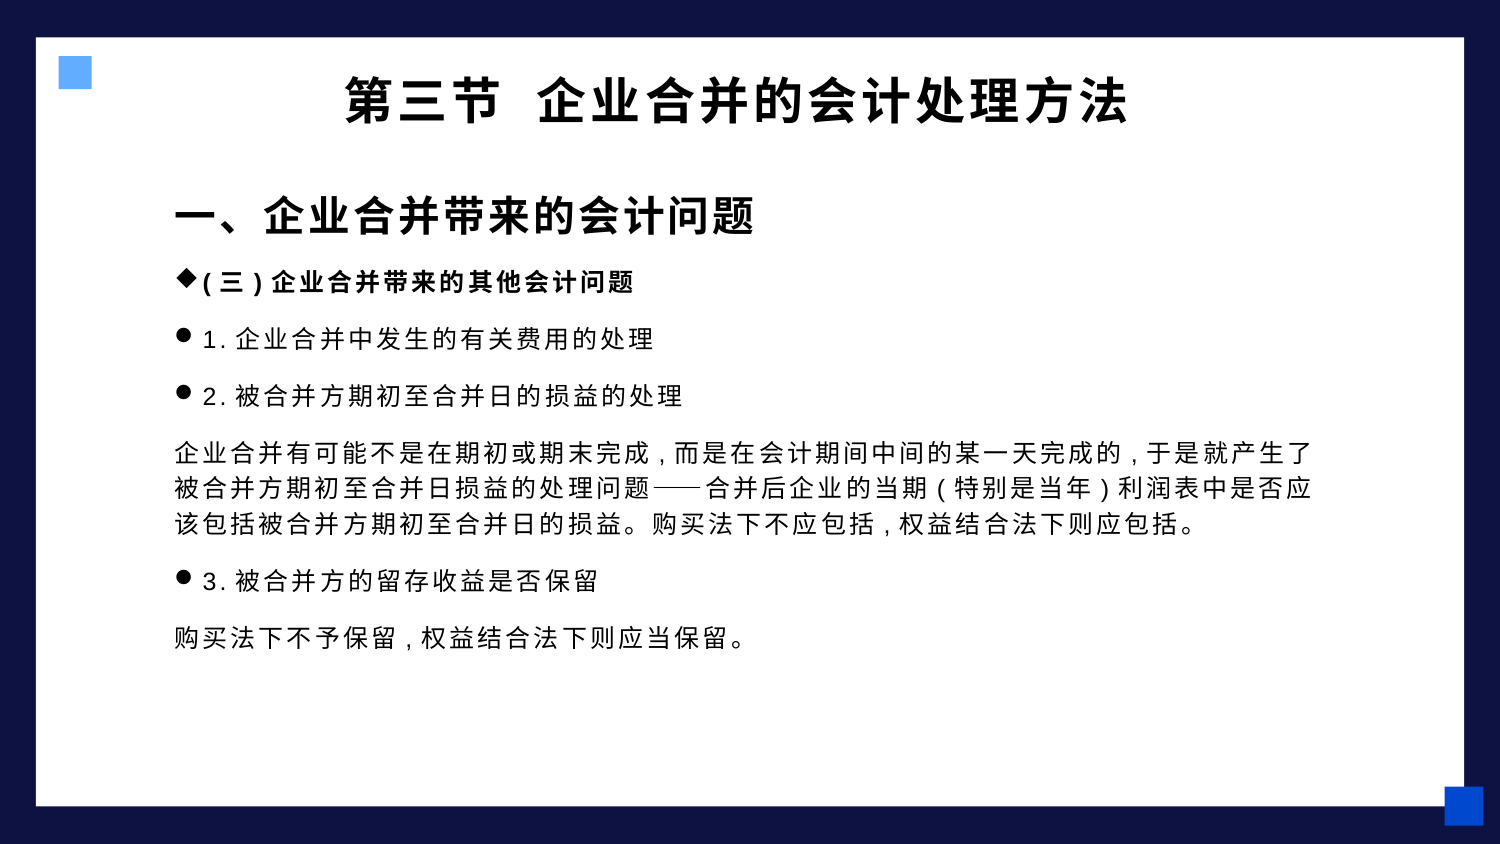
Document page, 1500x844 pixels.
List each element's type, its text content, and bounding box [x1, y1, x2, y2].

list 一、企业合并带来的会计问题 (三)企业合并带来的其他会计问题 1.企业合并中发生的有关费用的处理 2.被合并方期初至合并日的损益的处理 企业合并有可能不是在期初或期末完成,而是在会计期间中间的某一天完成的,于是就产生了被合并方期初至合并日损益的处理问题——合并后企业的当期(特别是当年)利润表中是否应该包括被合并方期初至合并日的损益。购买法下不应包括,权益结合法下则应包括。 3.被合并方的留存收益是否保留 购买法下不予保留,权益结合法下则应当保留。 [157, 179, 1343, 604]
title 第三节 企业合并的会计处理方法 [141, 48, 1327, 138]
